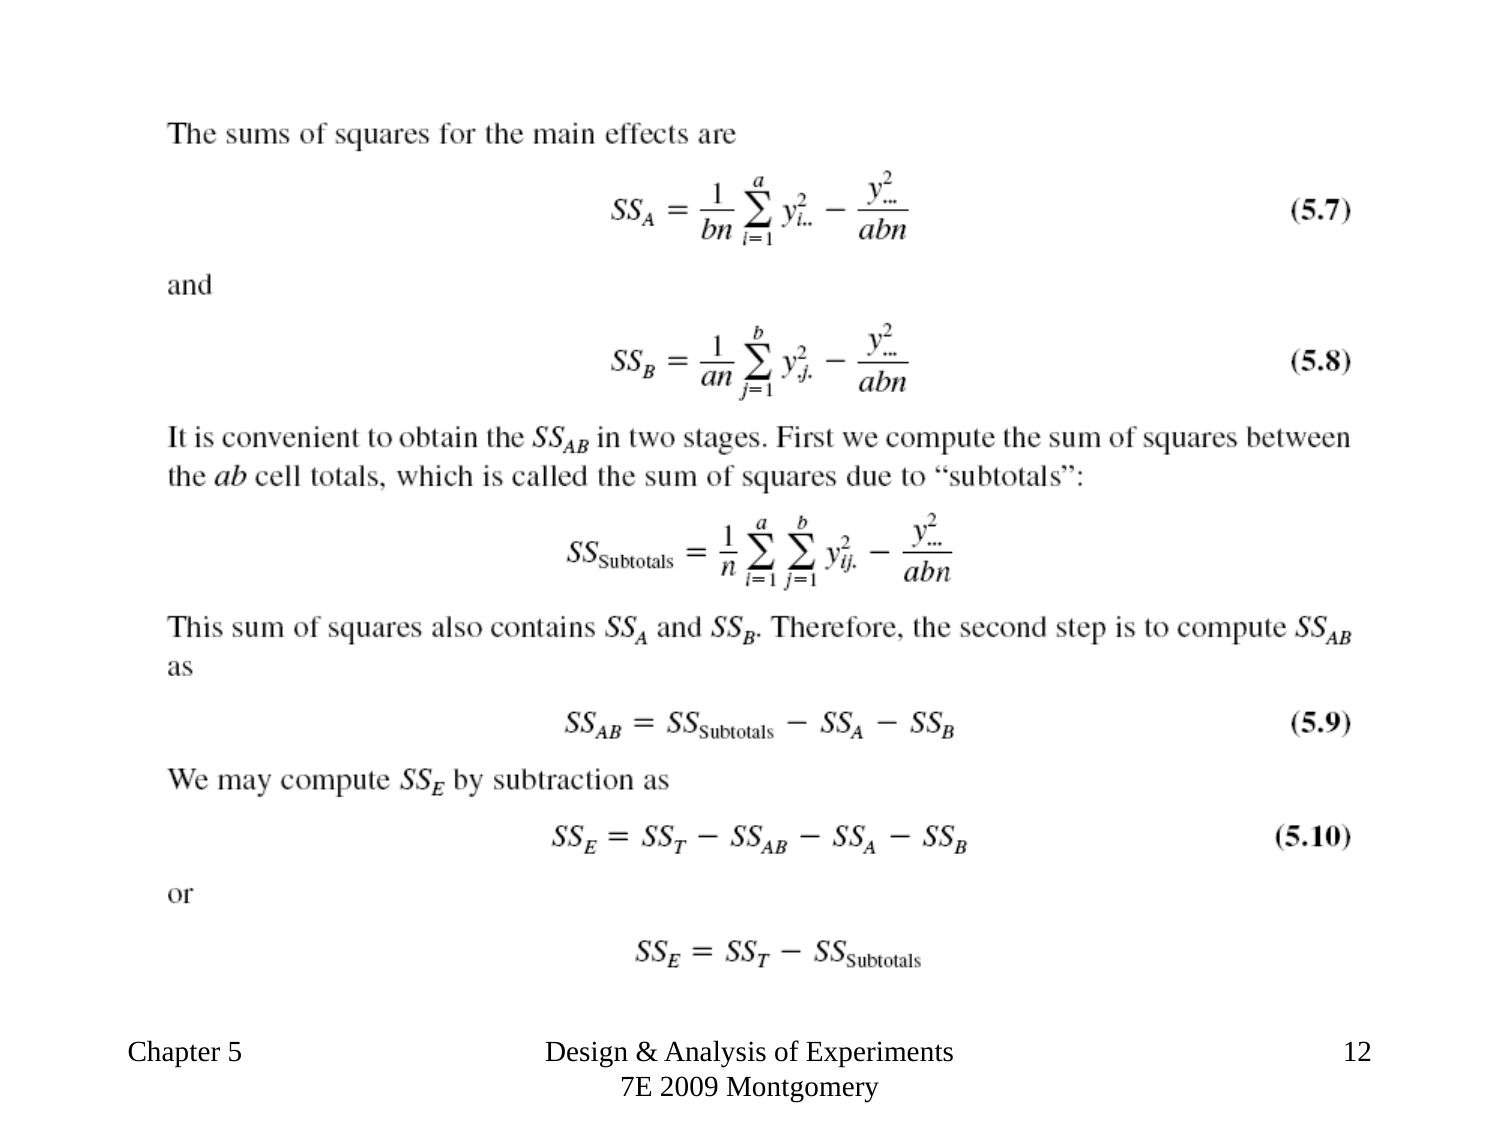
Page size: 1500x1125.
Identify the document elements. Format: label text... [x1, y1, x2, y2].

footer Design & Analysis of Experiments 7E 2009 Montgomery [512, 1024, 988, 1101]
slide_number Chapter 5 [112, 1024, 426, 1101]
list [128, 99, 1372, 1001]
slide_number 12 [1074, 1024, 1388, 1101]
